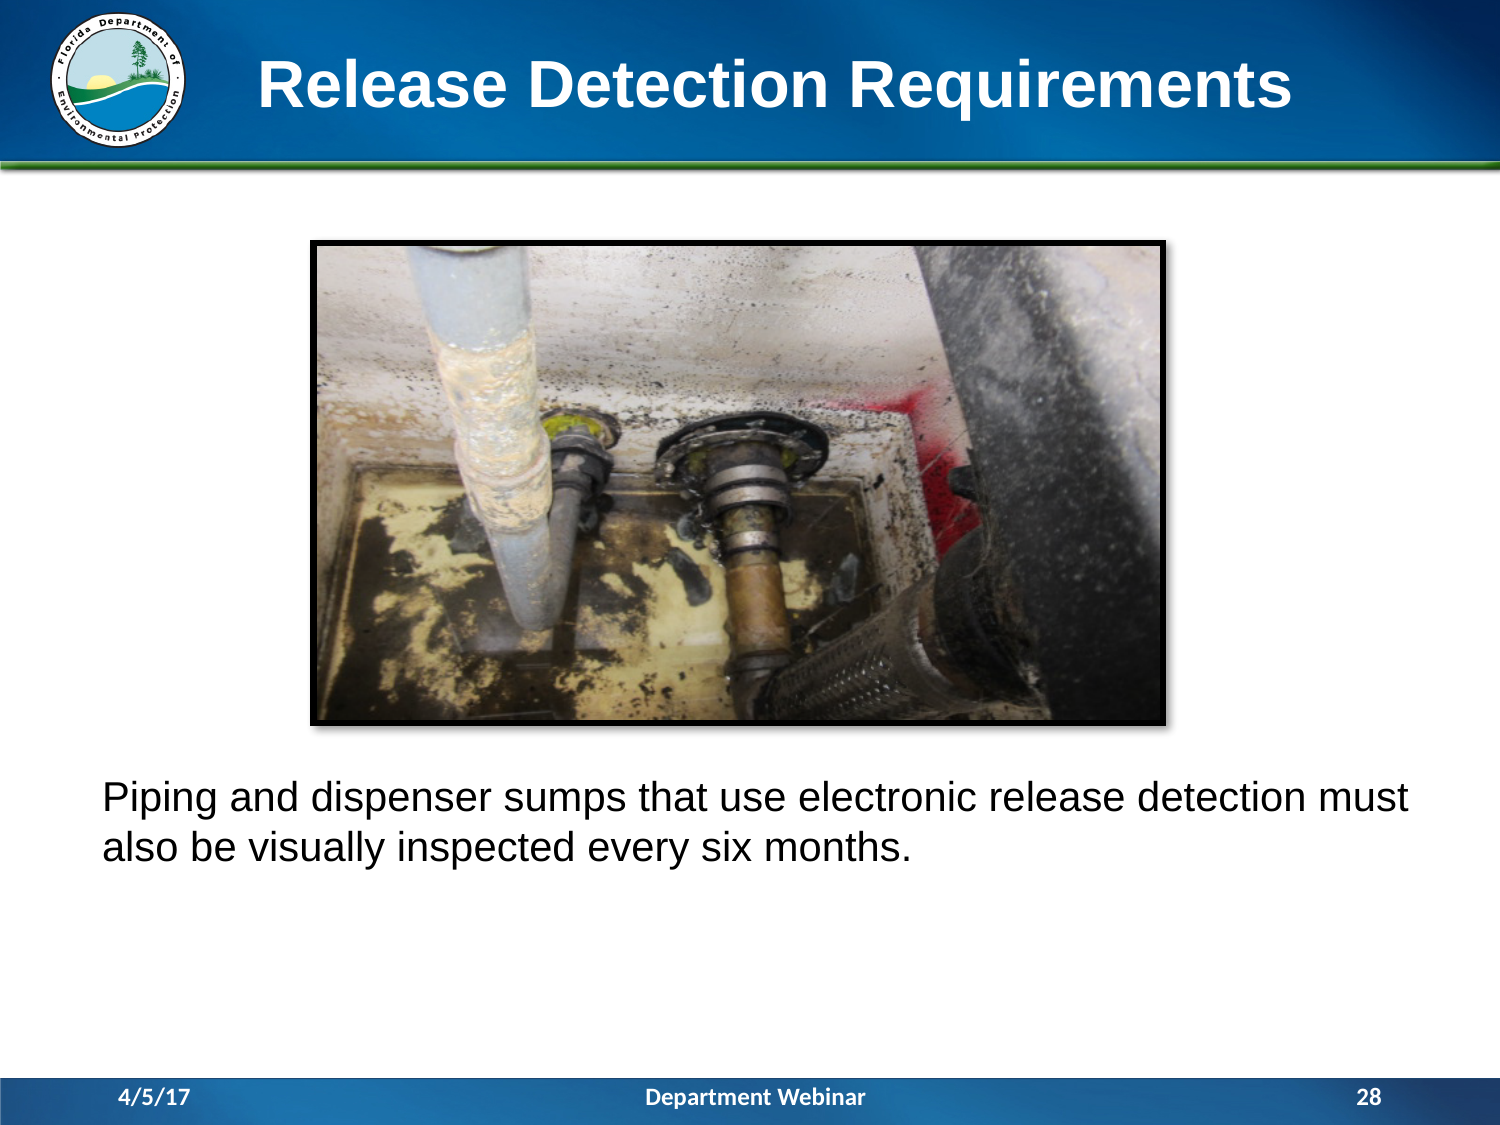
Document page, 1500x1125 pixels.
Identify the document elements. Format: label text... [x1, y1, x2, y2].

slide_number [103, 1065, 441, 1125]
slide_number 28 [1059, 1065, 1397, 1125]
picture [0, 0, 1500, 1125]
title Release Detection Requirements [172, 0, 1397, 172]
footer Department Webinar [496, 1065, 1015, 1125]
text_box Piping and dispenser sumps that use electronic release detection must also be visually inspected every six months. [87, 762, 1425, 877]
